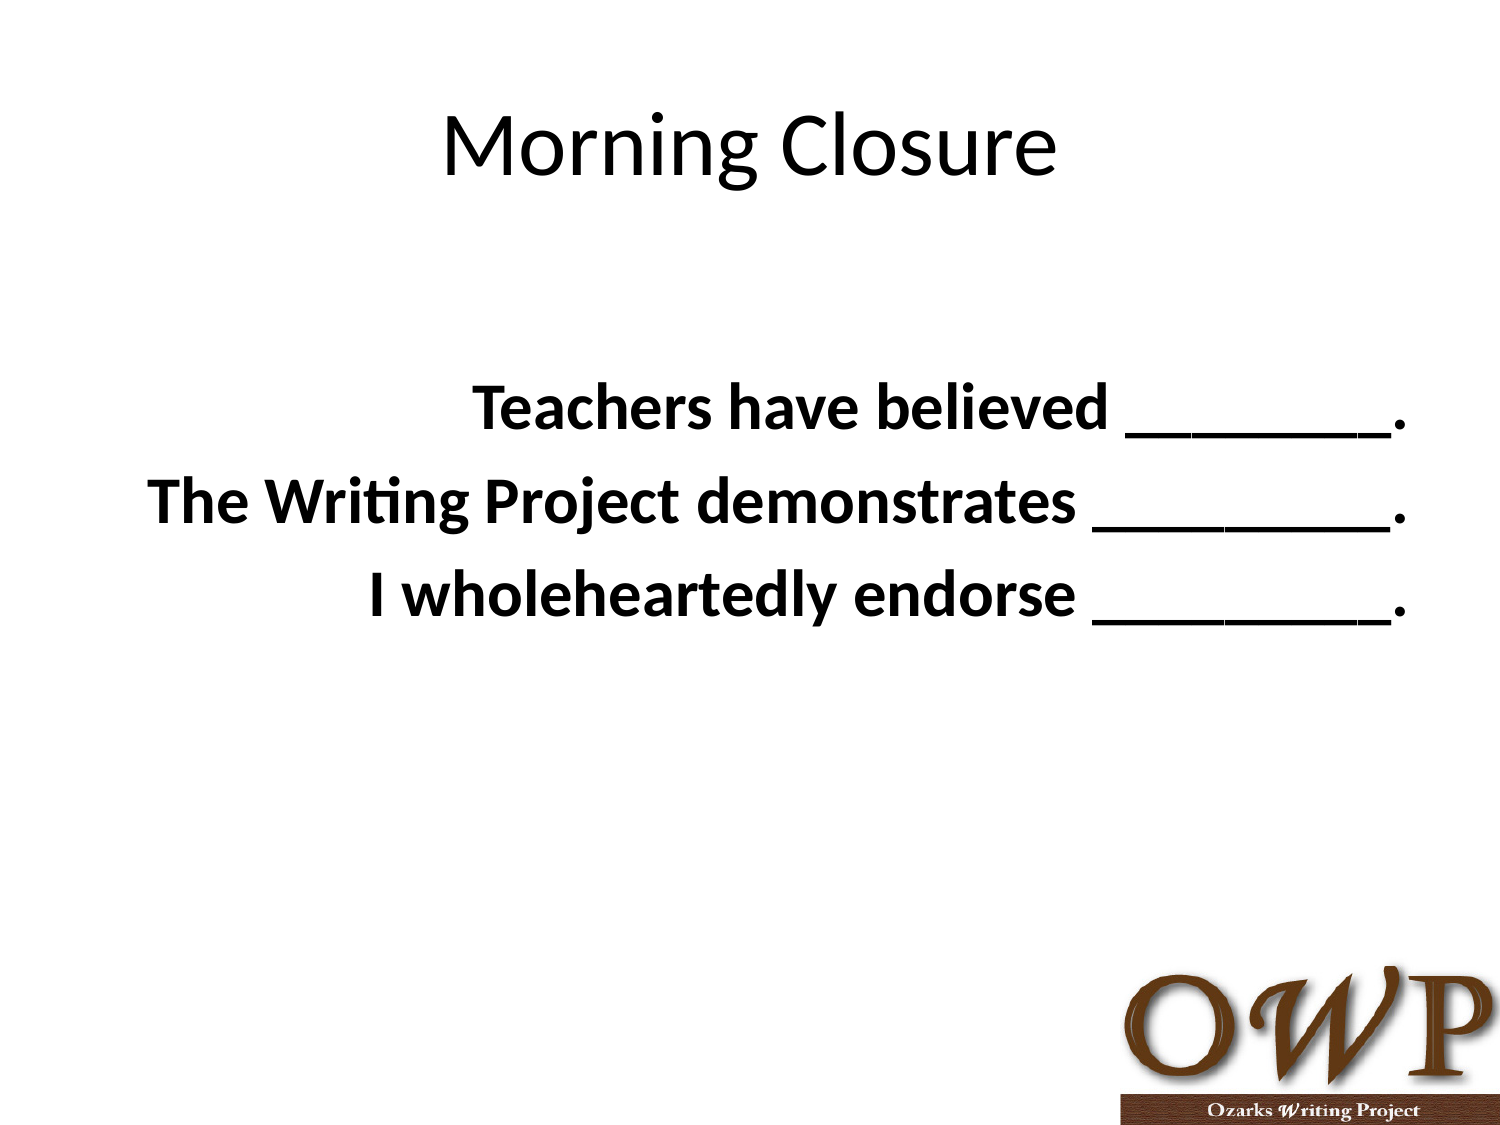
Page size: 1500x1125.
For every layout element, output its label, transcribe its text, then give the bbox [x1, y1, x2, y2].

title Morning Closure [74, 44, 1426, 233]
list Teachers have believed ________. The Writing Project demonstrates _________. I wholeheartedly endorse _________. [74, 262, 1426, 1006]
picture [1120, 957, 1500, 1125]
